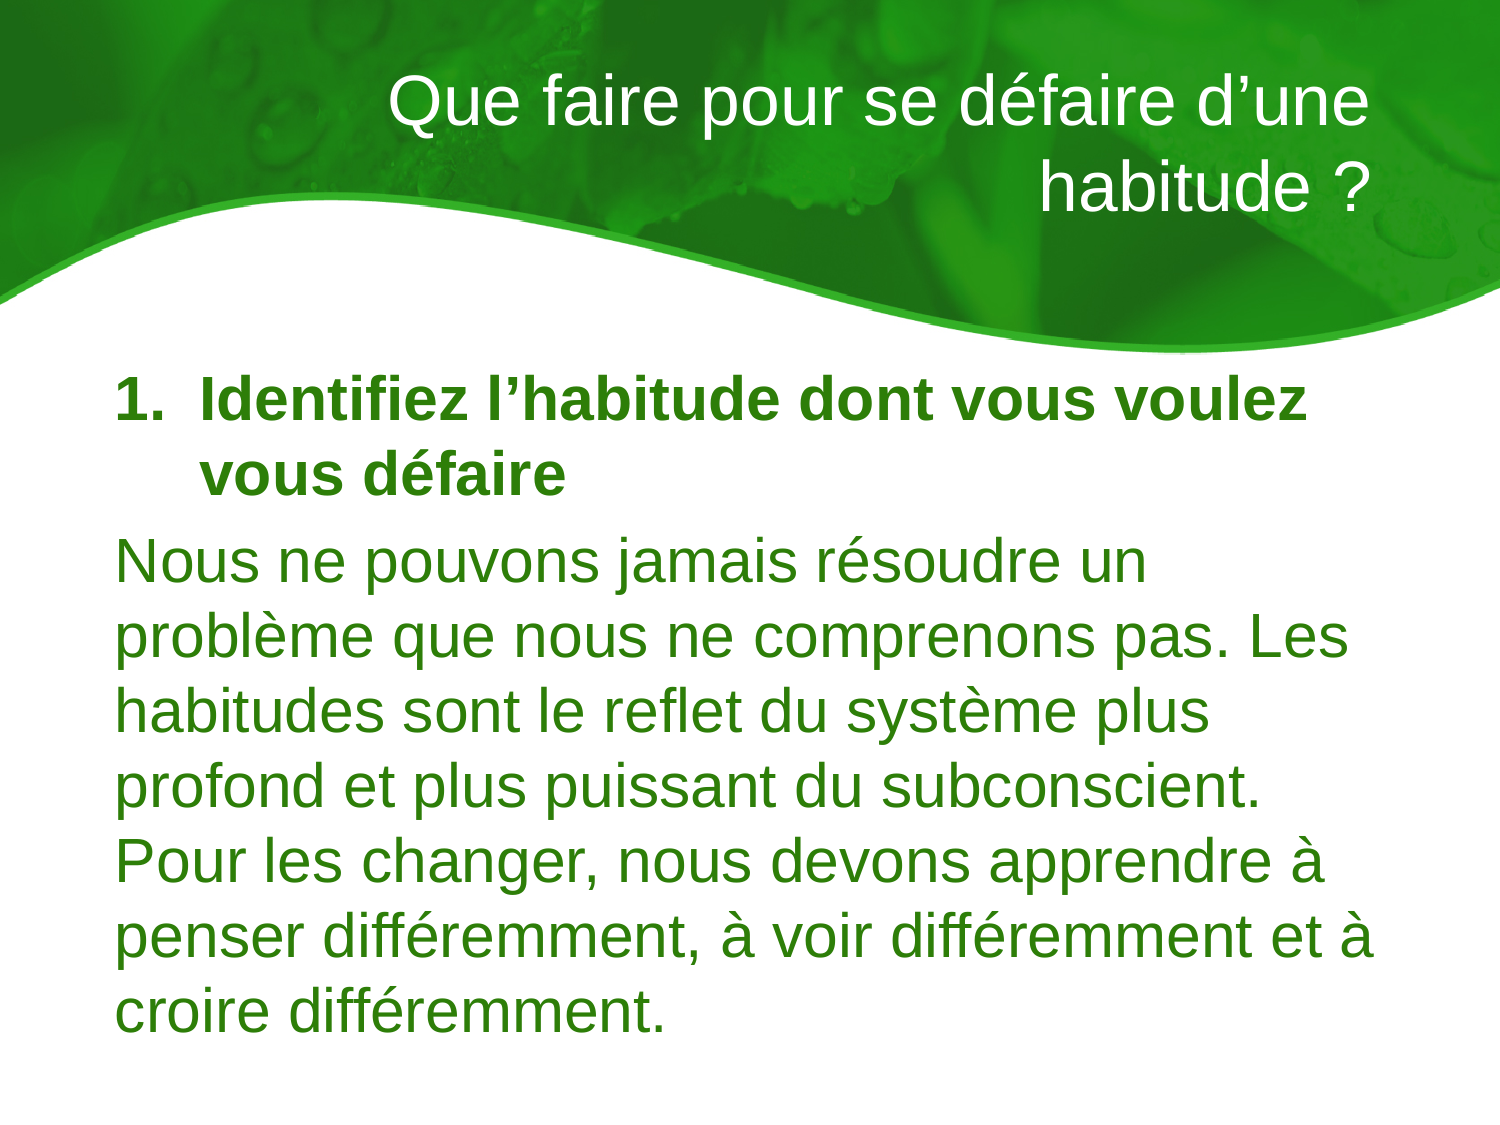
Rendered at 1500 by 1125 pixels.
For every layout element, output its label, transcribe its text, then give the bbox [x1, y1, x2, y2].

list Identifiez l’habitude dont vous voulez vous défaire Nous ne pouvons jamais résoudre un problème que nous ne comprenons pas. Les habitudes sont le reflet du système plus profond et plus puissant du subconscient. Pour les changer, nous devons apprendre à penser différemment, à voir différemment et à croire différemment. [99, 350, 1413, 1113]
title Que faire pour se défaire d’une habitude ? [50, 45, 1388, 234]
picture [0, 0, 1500, 1125]
